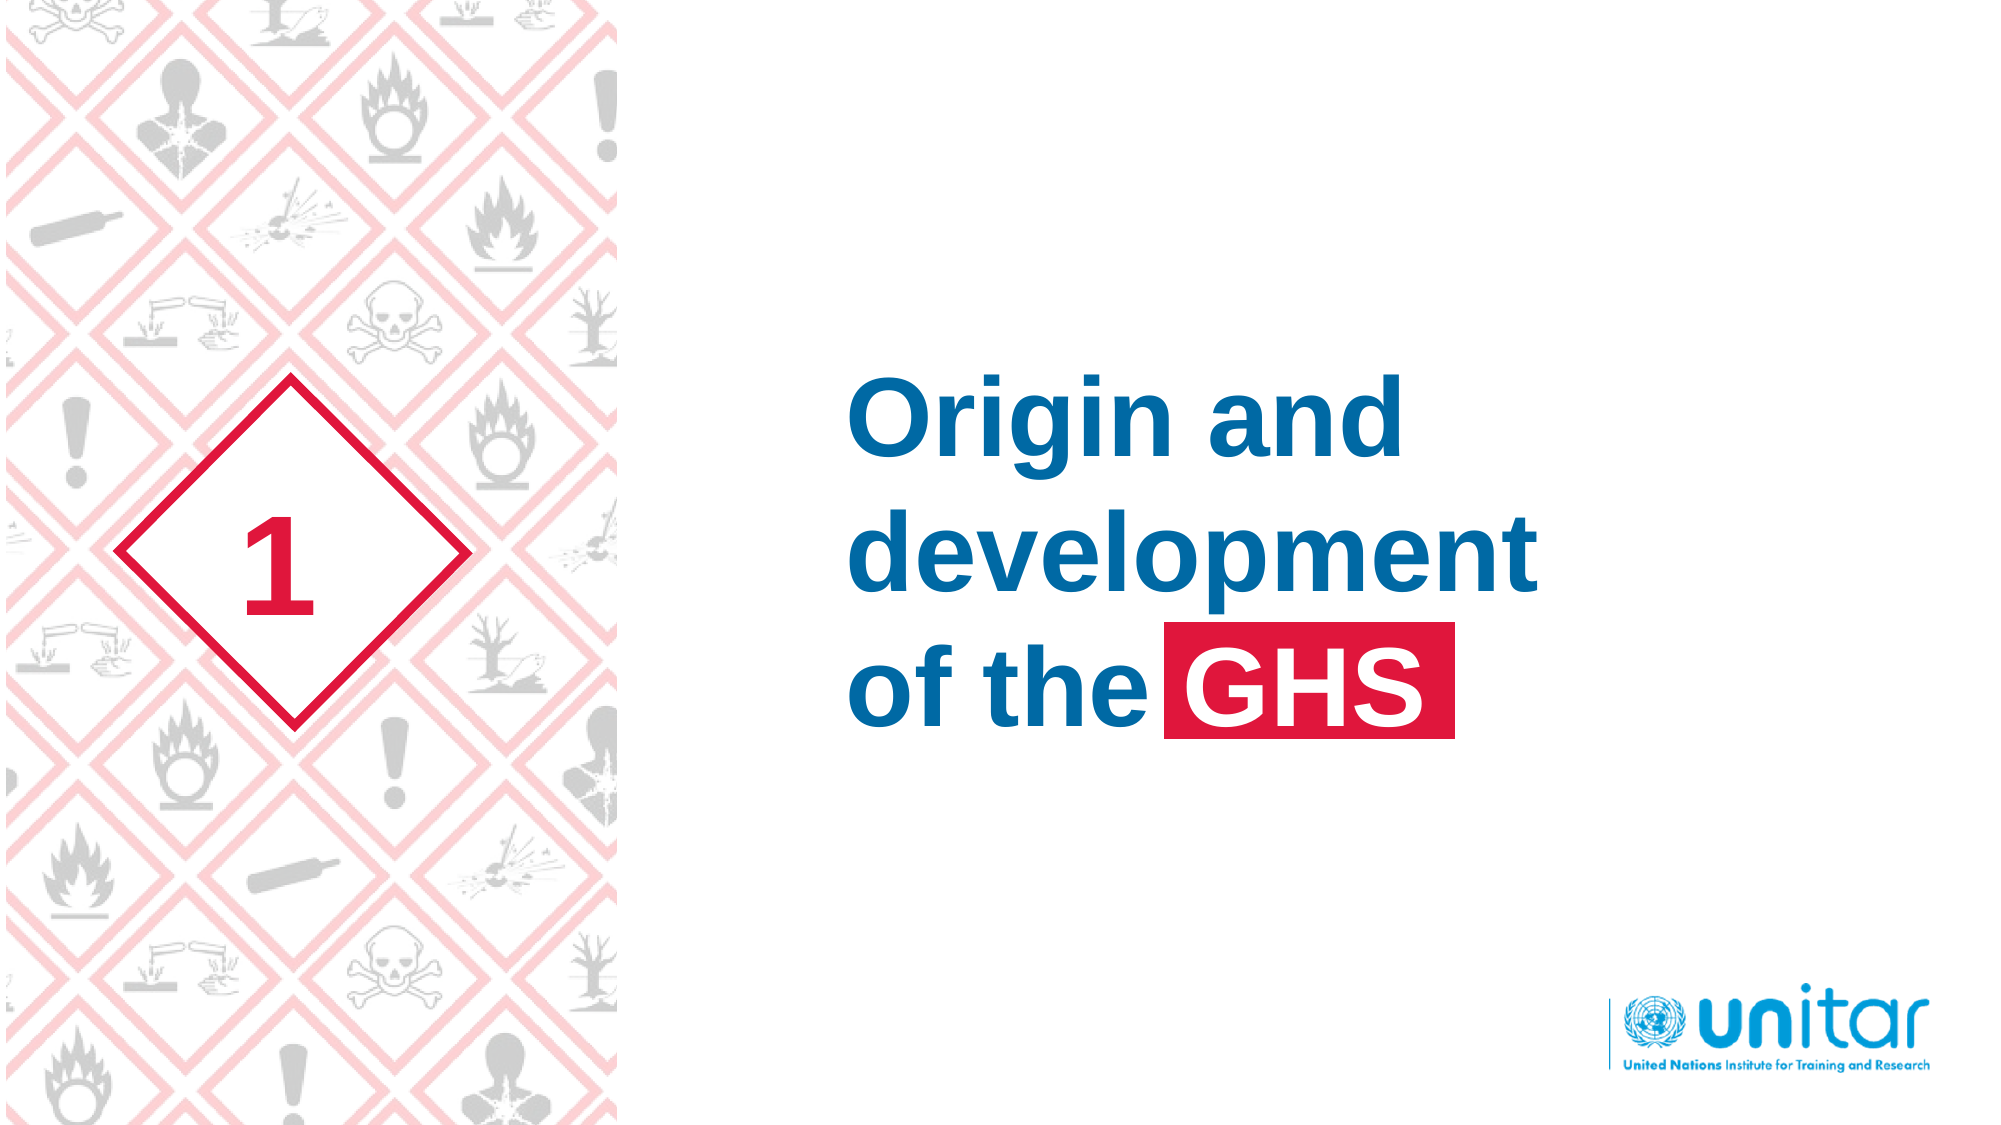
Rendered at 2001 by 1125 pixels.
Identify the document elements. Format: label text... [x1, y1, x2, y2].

list Origin and development of the GHS [755, 336, 1662, 650]
text_box [1166, 650, 1452, 737]
picture [1609, 983, 1930, 1073]
picture [6, 0, 617, 1125]
